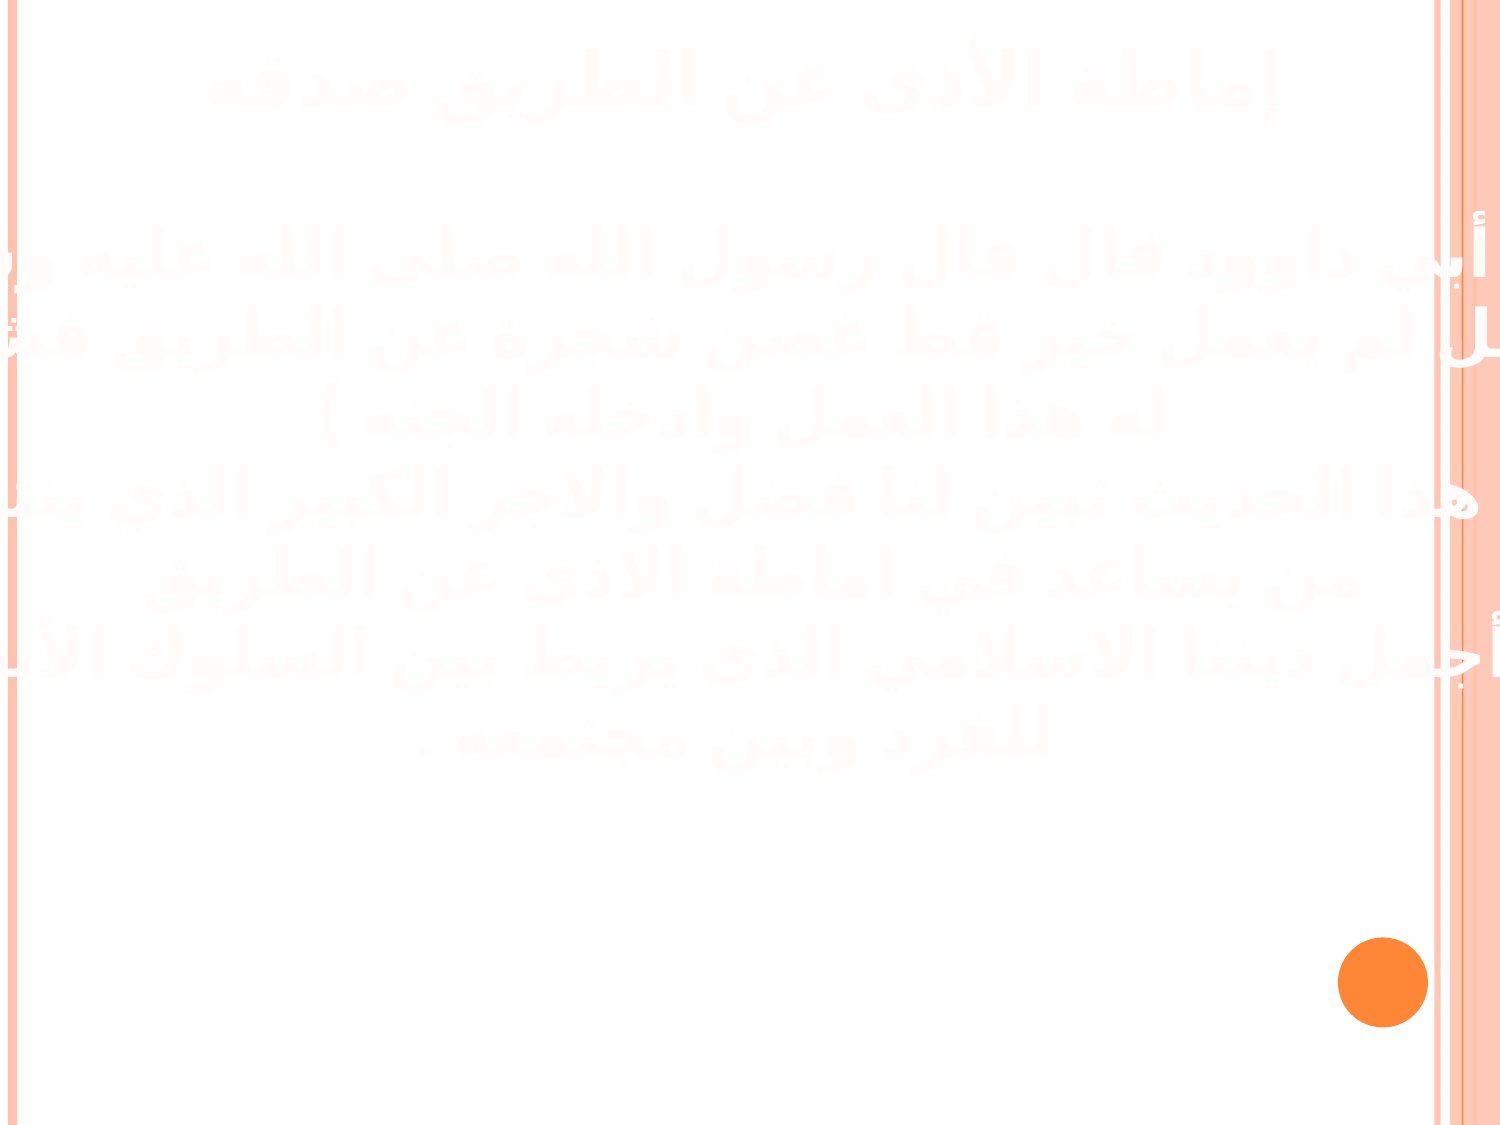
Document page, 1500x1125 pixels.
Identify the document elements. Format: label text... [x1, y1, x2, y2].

text_box إماطة الأذى عن الطريق صدقه عن أبي داوود قال قال رسول الله صلى الله عليه وسلم (نزع رجل لم يعمل خير قط غصن شجرة عن الطريق فشكر الله له هذا العمل وادخله الجنه ) من هذا الحديث تبين لنا فضل والاجر الكبير الذي ينتظر من يساعد في اماطة الاذى عن الطريق فما أجمل ديننا الاسلامي الذي يريط بين السلوك الأيجابي للفرد وبين مجتمعه . [0, 23, 1500, 1049]
